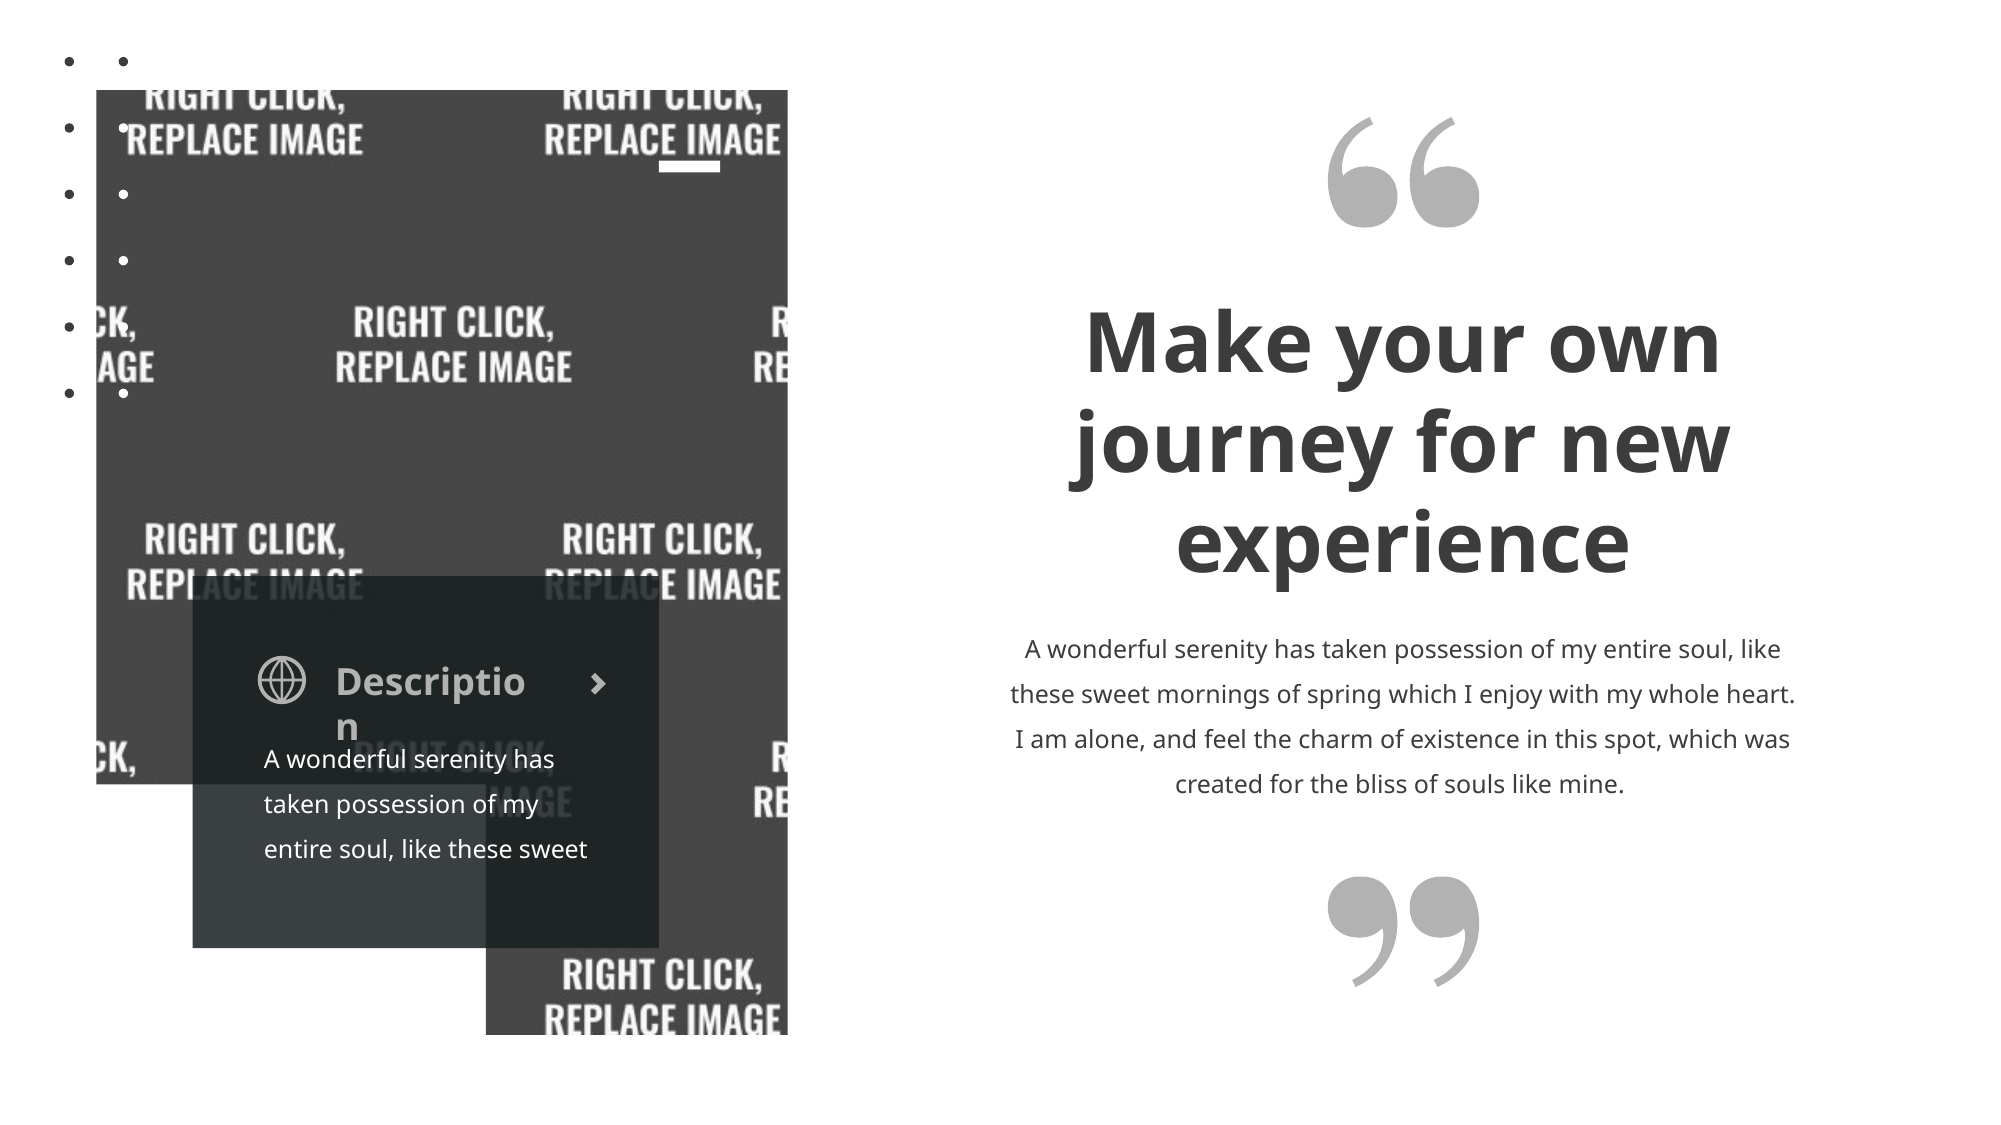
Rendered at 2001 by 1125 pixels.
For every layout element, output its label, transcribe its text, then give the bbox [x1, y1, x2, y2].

list Make your own journey for new experience [968, 279, 1839, 599]
text_box [1409, 117, 1480, 228]
text_box [1409, 876, 1480, 987]
text_box A wonderful serenity has taken possession of my entire soul, like these sweet mornings of spring which I enjoy with my whole heart. I am alone, and feel the charm of existence in this spot, which was created for the bliss of souls like mine. [988, 611, 1819, 806]
text_box [1327, 876, 1398, 987]
text_box [1327, 117, 1398, 228]
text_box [64, 56, 129, 399]
picture [96, 90, 788, 1035]
